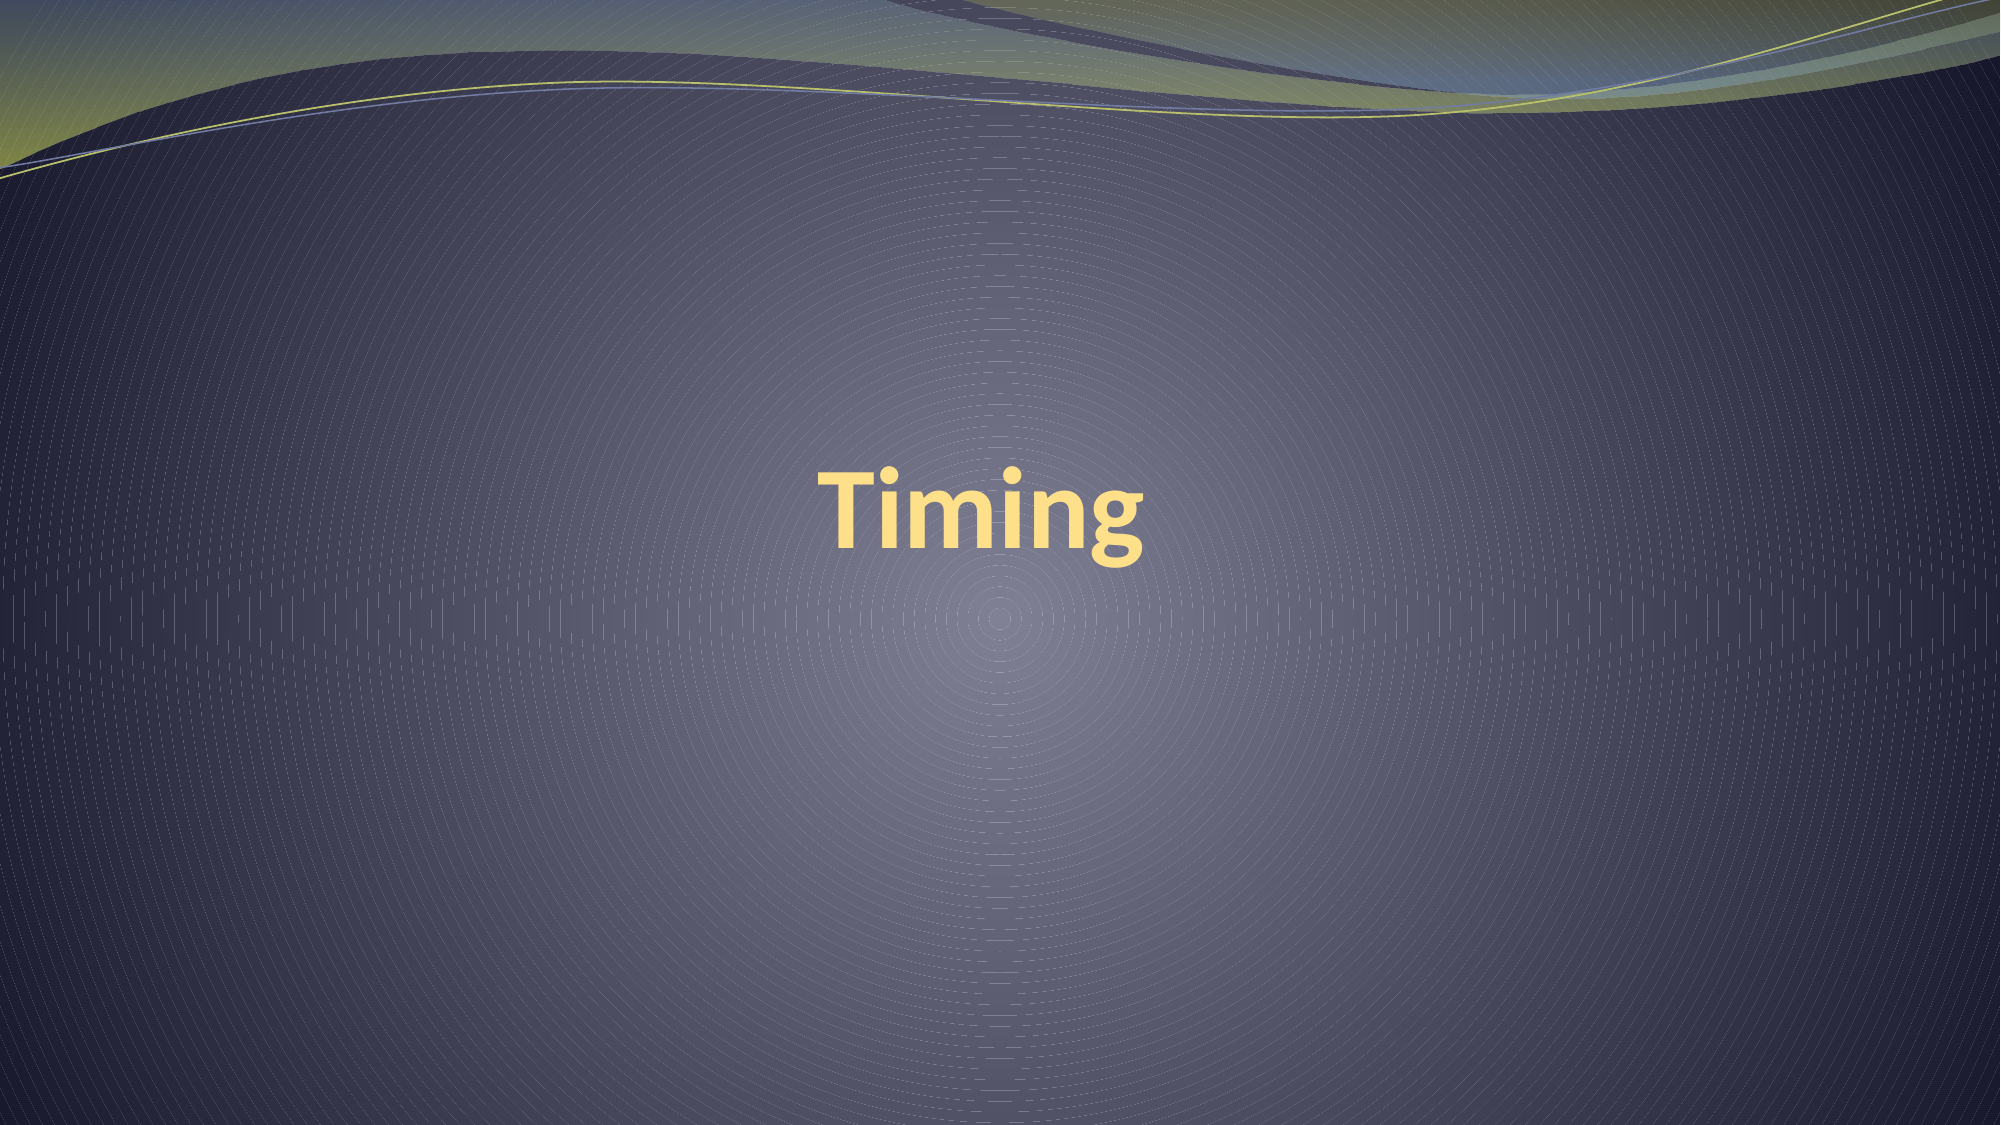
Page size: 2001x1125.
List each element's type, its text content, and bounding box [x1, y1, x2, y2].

title Timing [131, 348, 1832, 572]
